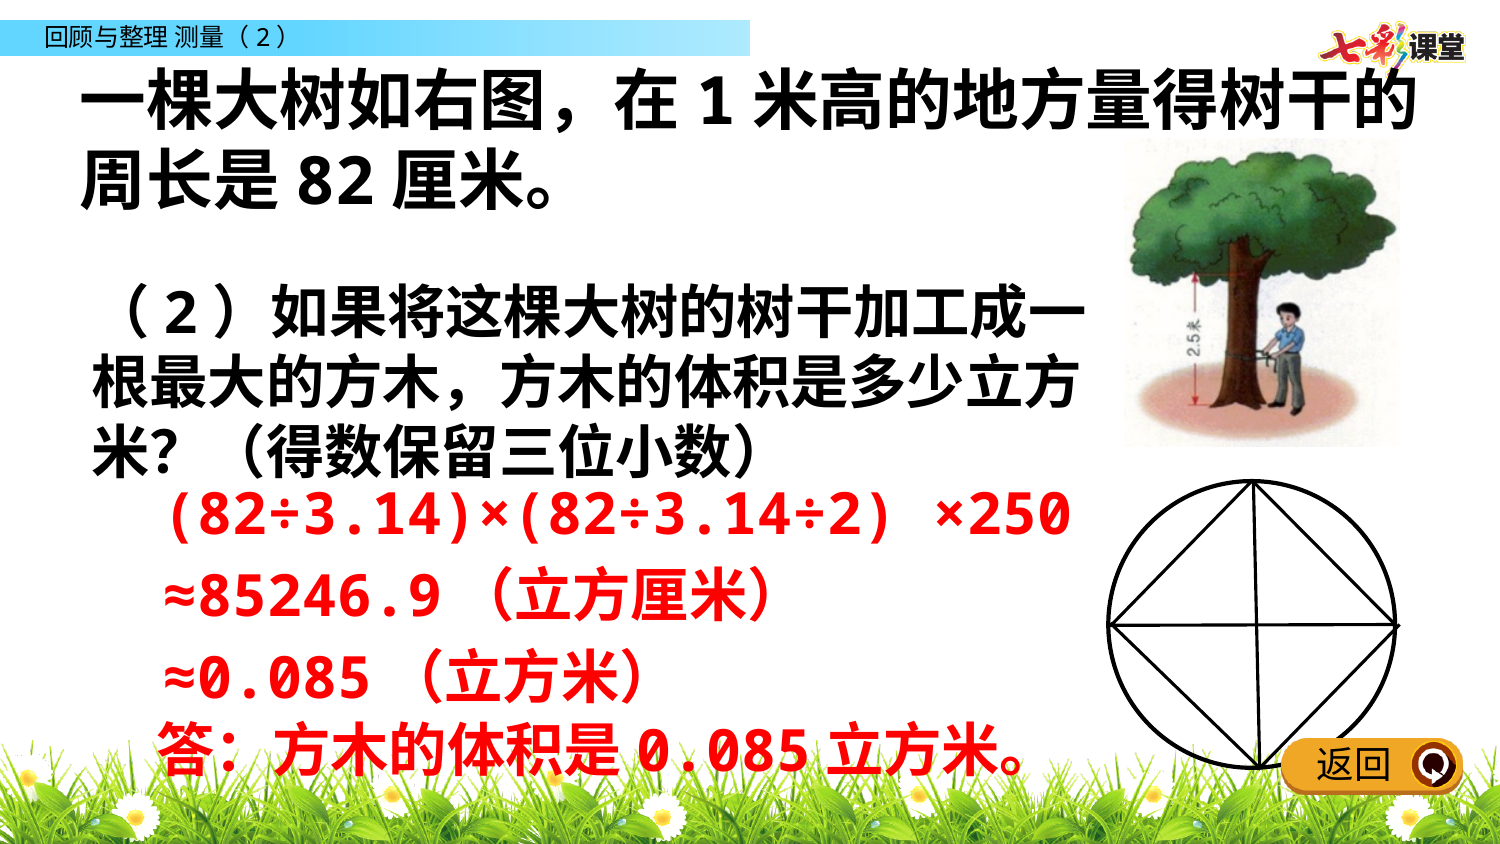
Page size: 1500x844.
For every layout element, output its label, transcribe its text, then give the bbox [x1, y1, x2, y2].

text_box (82÷3.14)×(82÷3.14÷2) ×250 ≈85246.9（立方厘米） ≈0.085（立方米） [147, 469, 1164, 548]
picture [1124, 138, 1400, 448]
text_box 一棵大树如右图，在1米高的地方量得树干的周长是82厘米。 [64, 50, 1436, 127]
text_box 答：方木的体积是0.085立方米。 [141, 705, 1128, 784]
picture [0, 740, 1500, 844]
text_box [1281, 733, 1464, 795]
picture [1316, 20, 1468, 80]
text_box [1107, 480, 1400, 770]
text_box （2）如果将这棵大树的树干加工成一根最大的方木，方木的体积是多少立方米？（得数保留三位小数） [76, 268, 1128, 460]
